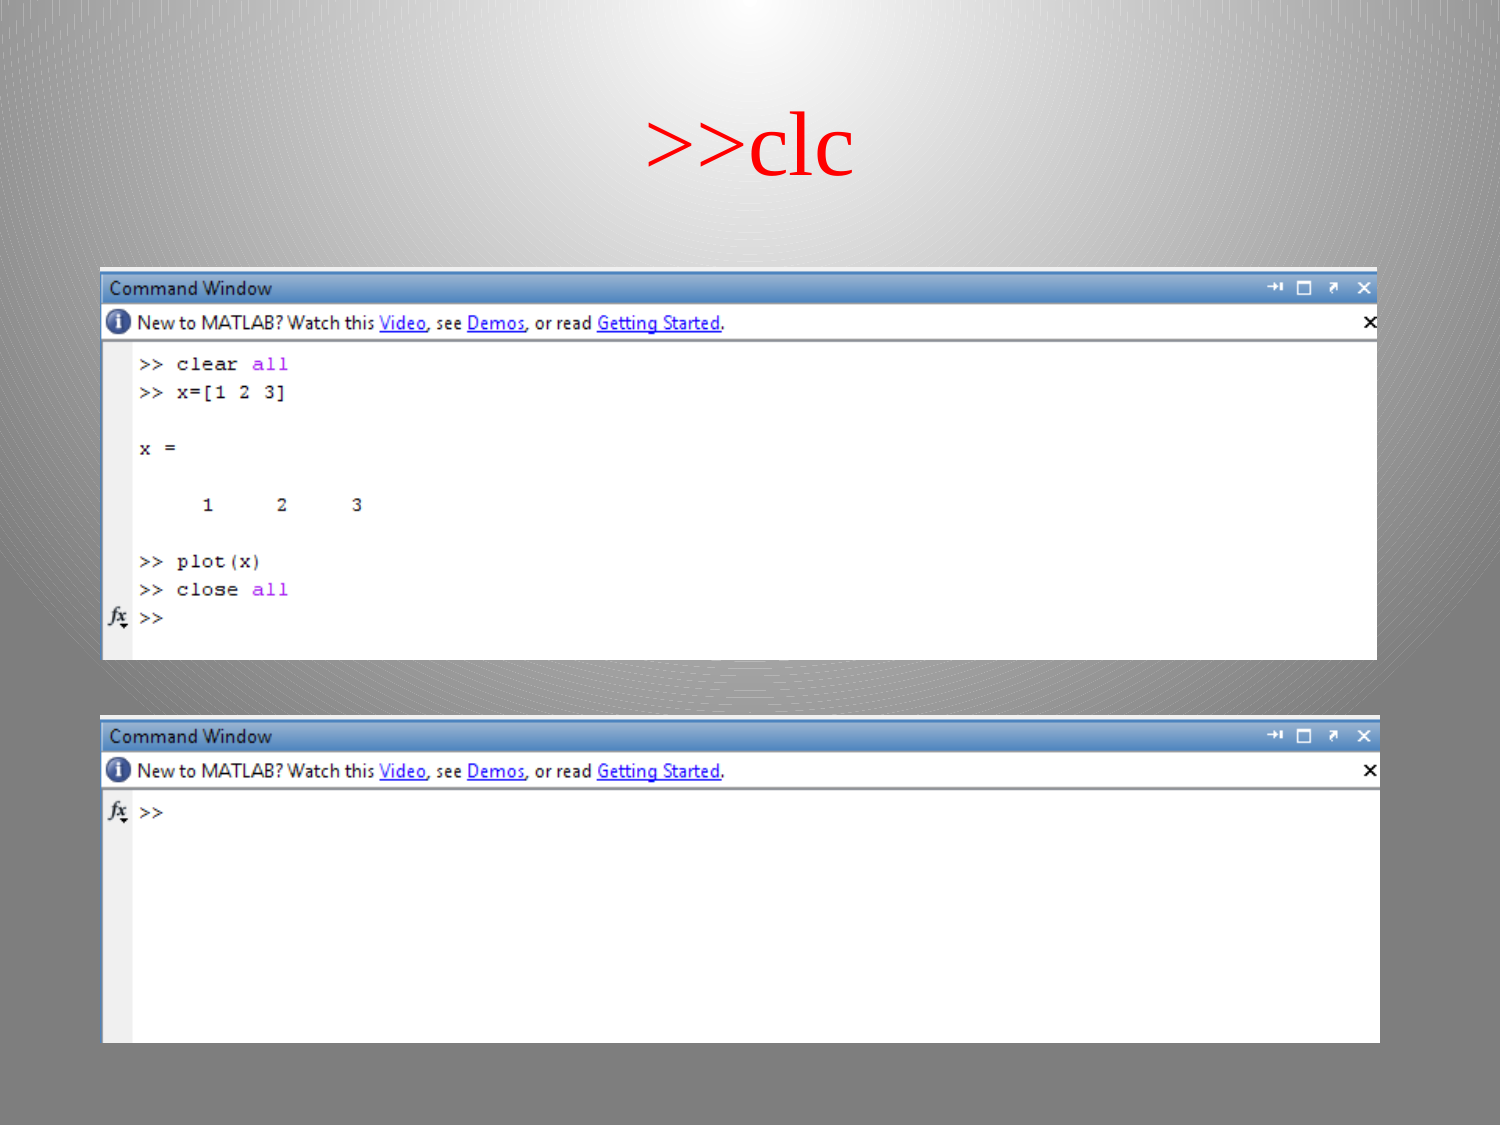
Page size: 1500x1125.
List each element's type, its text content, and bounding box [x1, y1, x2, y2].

picture [100, 266, 1378, 660]
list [100, 715, 1381, 1043]
title >>clc [75, 45, 1425, 233]
